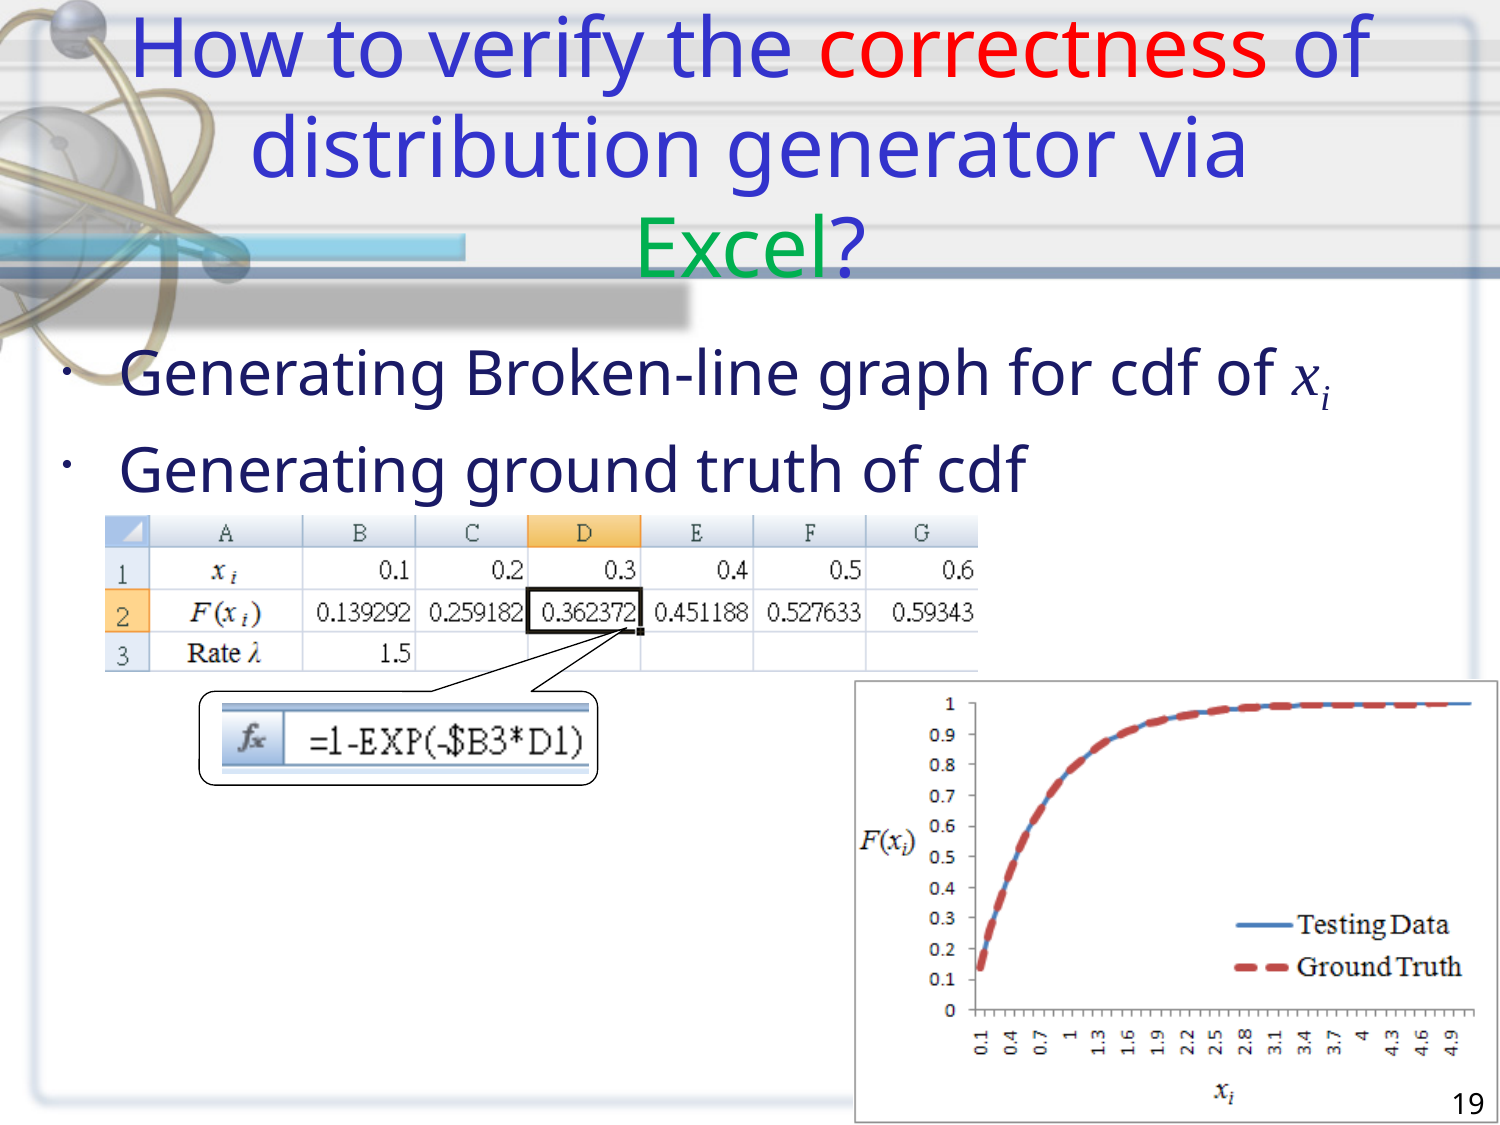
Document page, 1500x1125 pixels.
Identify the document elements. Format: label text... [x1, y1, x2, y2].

title How to verify the correctness of distribution generator via Excel? [112, 49, 1388, 238]
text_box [105, 515, 978, 786]
list Generating Broken-line graph for cdf of xi Generating ground truth of cdf [46, 324, 1466, 1001]
picture [0, 0, 1500, 1125]
